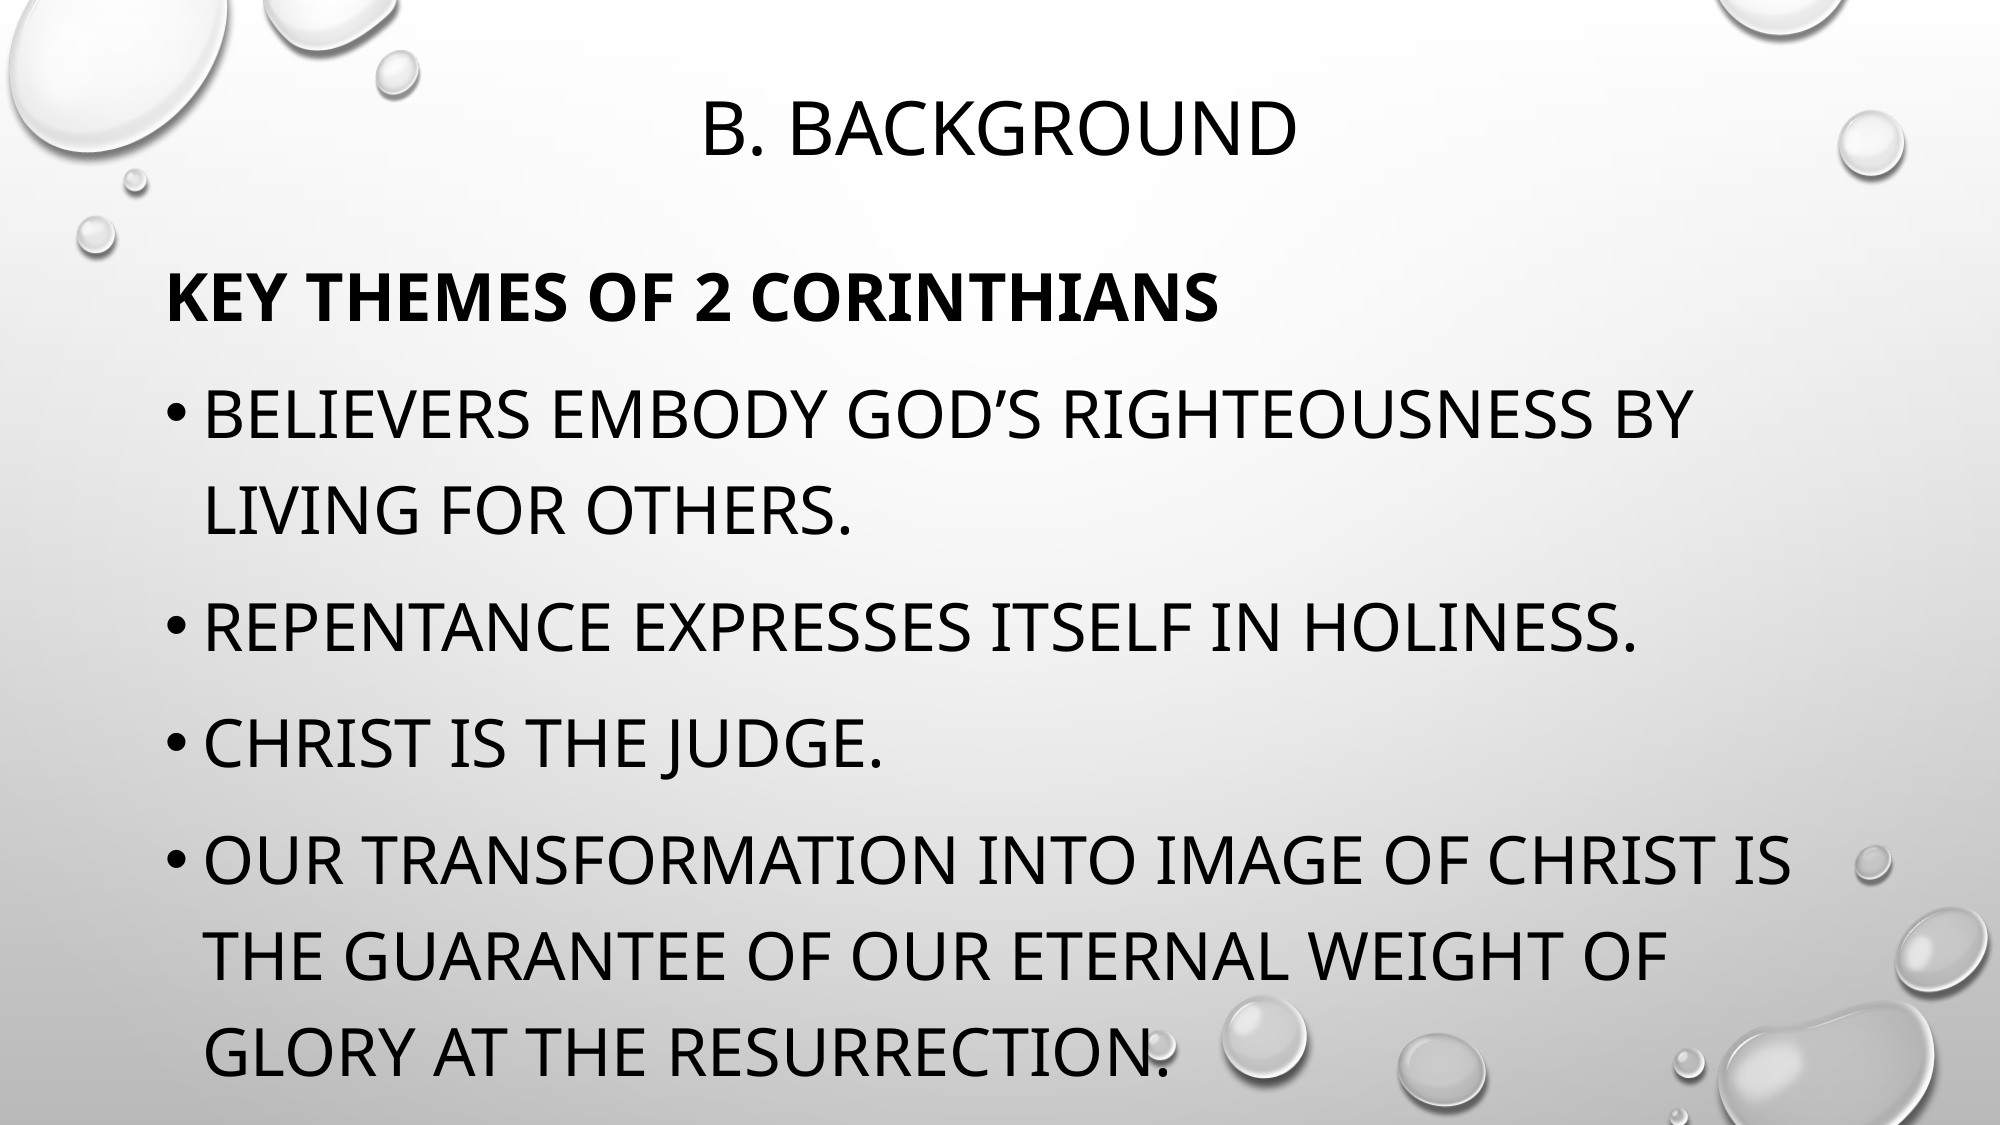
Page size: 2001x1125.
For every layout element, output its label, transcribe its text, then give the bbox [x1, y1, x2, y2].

title b. background [149, 0, 1850, 231]
picture [0, 0, 2000, 1125]
list Key themes of 2 Corinthians Believers embody god’s righteousness by living for others. Repentance expresses itself in holiness. Christ is the judge. Our transformation into image of Christ is the guarantee of our eternal weight of glory at the resurrection. [149, 231, 1850, 794]
